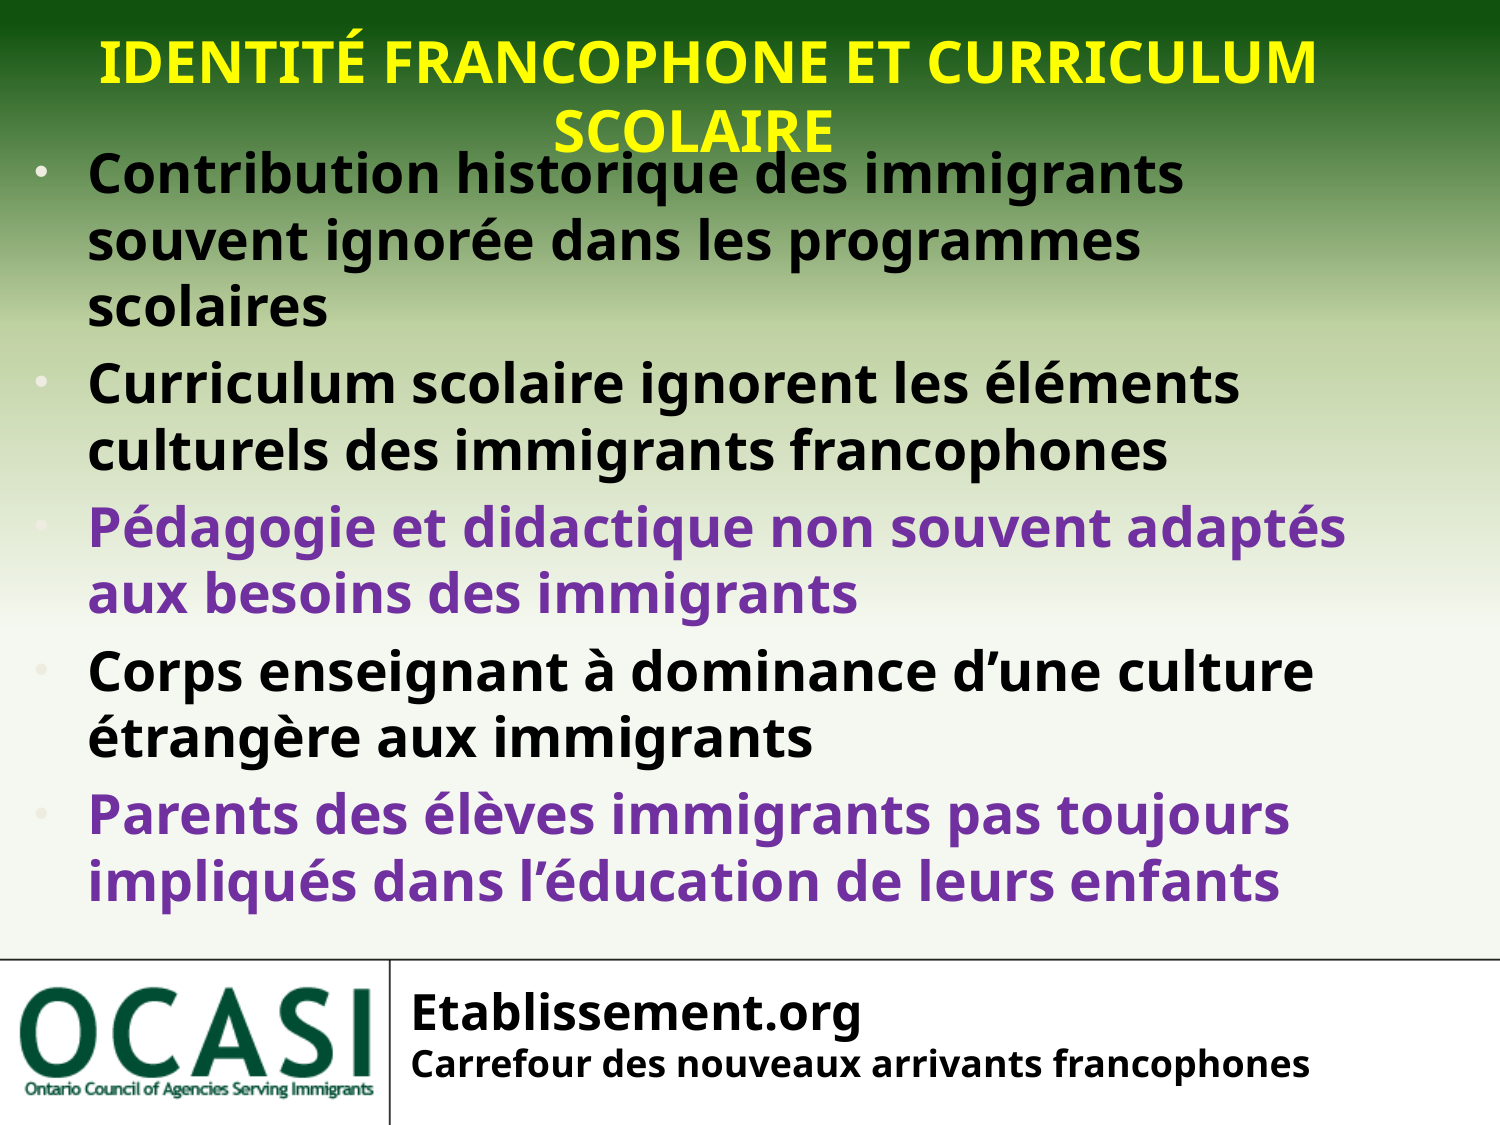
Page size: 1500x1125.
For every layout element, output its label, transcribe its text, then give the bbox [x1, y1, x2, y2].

picture [0, 0, 1500, 1125]
text_box Contribution historique des immigrants souvent ignorée dans les programmes scolaires Curriculum scolaire ignorent les éléments culturels des immigrants francophones Pédagogie et didactique non souvent adaptés aux besoins des immigrants Corps enseignant à dominance d’une culture étrangère aux immigrants Parents des élèves immigrants pas toujours impliqués dans l’éducation de leurs enfants [19, 130, 1370, 929]
text_box IDENTITÉ FRANCOPHONE ET CURRICULUM SCOLAIRE [19, 30, 1400, 159]
text_box Etablissement.org Carrefour des nouveaux arrivants francophones [395, 972, 1400, 1093]
